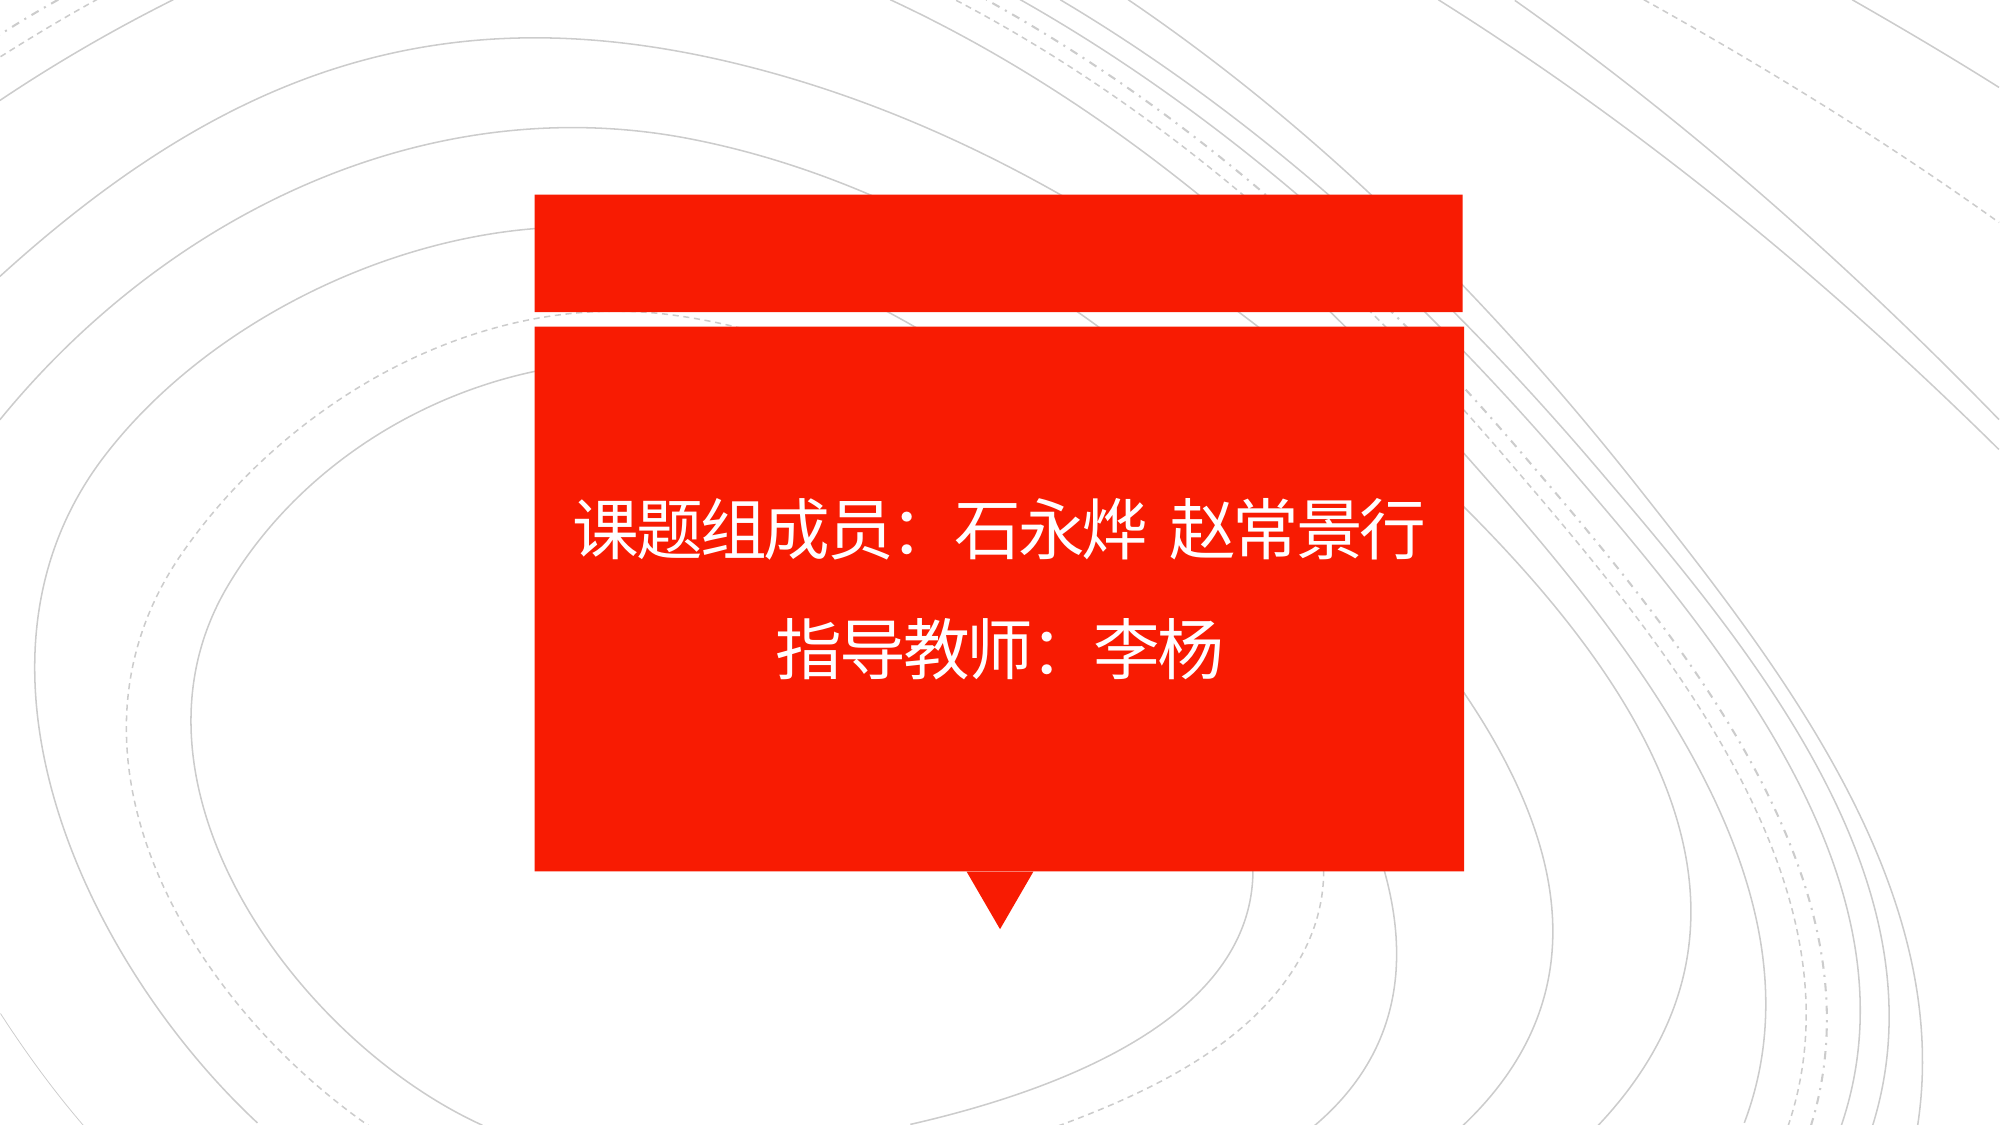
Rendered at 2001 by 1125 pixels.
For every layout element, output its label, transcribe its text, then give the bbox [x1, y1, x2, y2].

title 课题组成员：石永烨 赵常景行 指导教师：李杨 [525, 437, 1475, 688]
